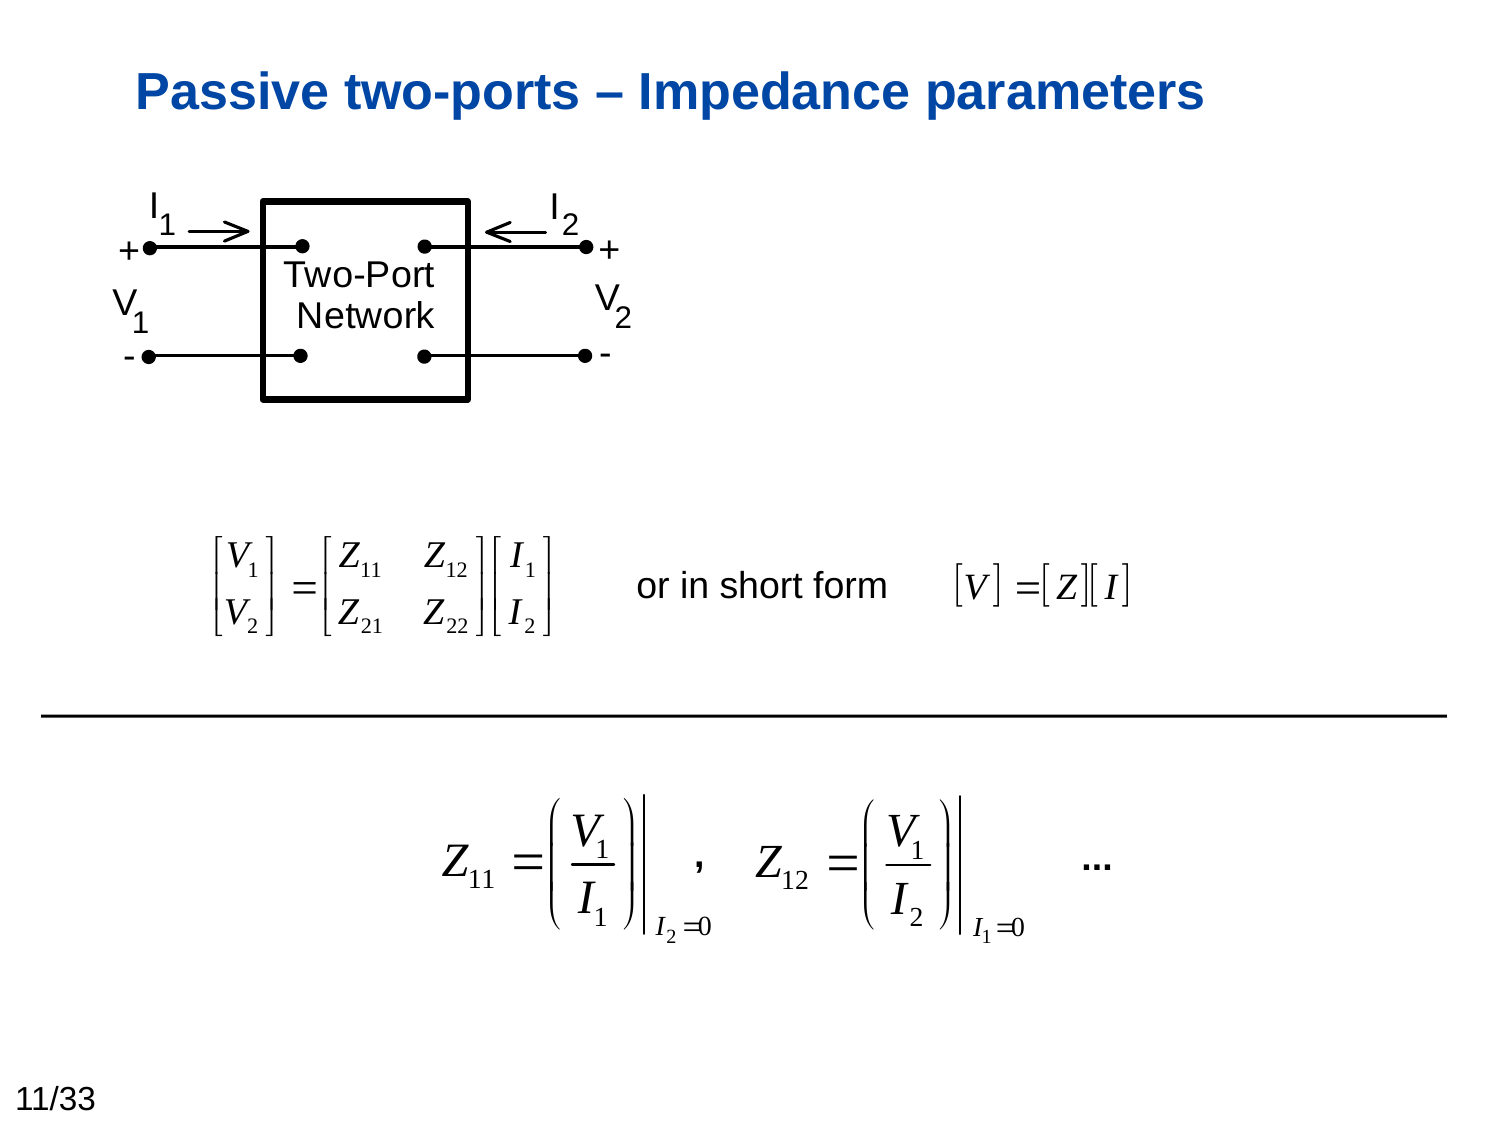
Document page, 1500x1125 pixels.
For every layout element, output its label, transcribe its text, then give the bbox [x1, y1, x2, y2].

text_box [111, 184, 649, 403]
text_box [950, 562, 1141, 613]
title Passive two-ports – Impedance parameters [120, 18, 1471, 159]
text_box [433, 784, 720, 953]
text_box or in short form [621, 553, 904, 614]
text_box ... [1066, 825, 1149, 886]
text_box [746, 785, 1035, 953]
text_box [206, 526, 566, 644]
